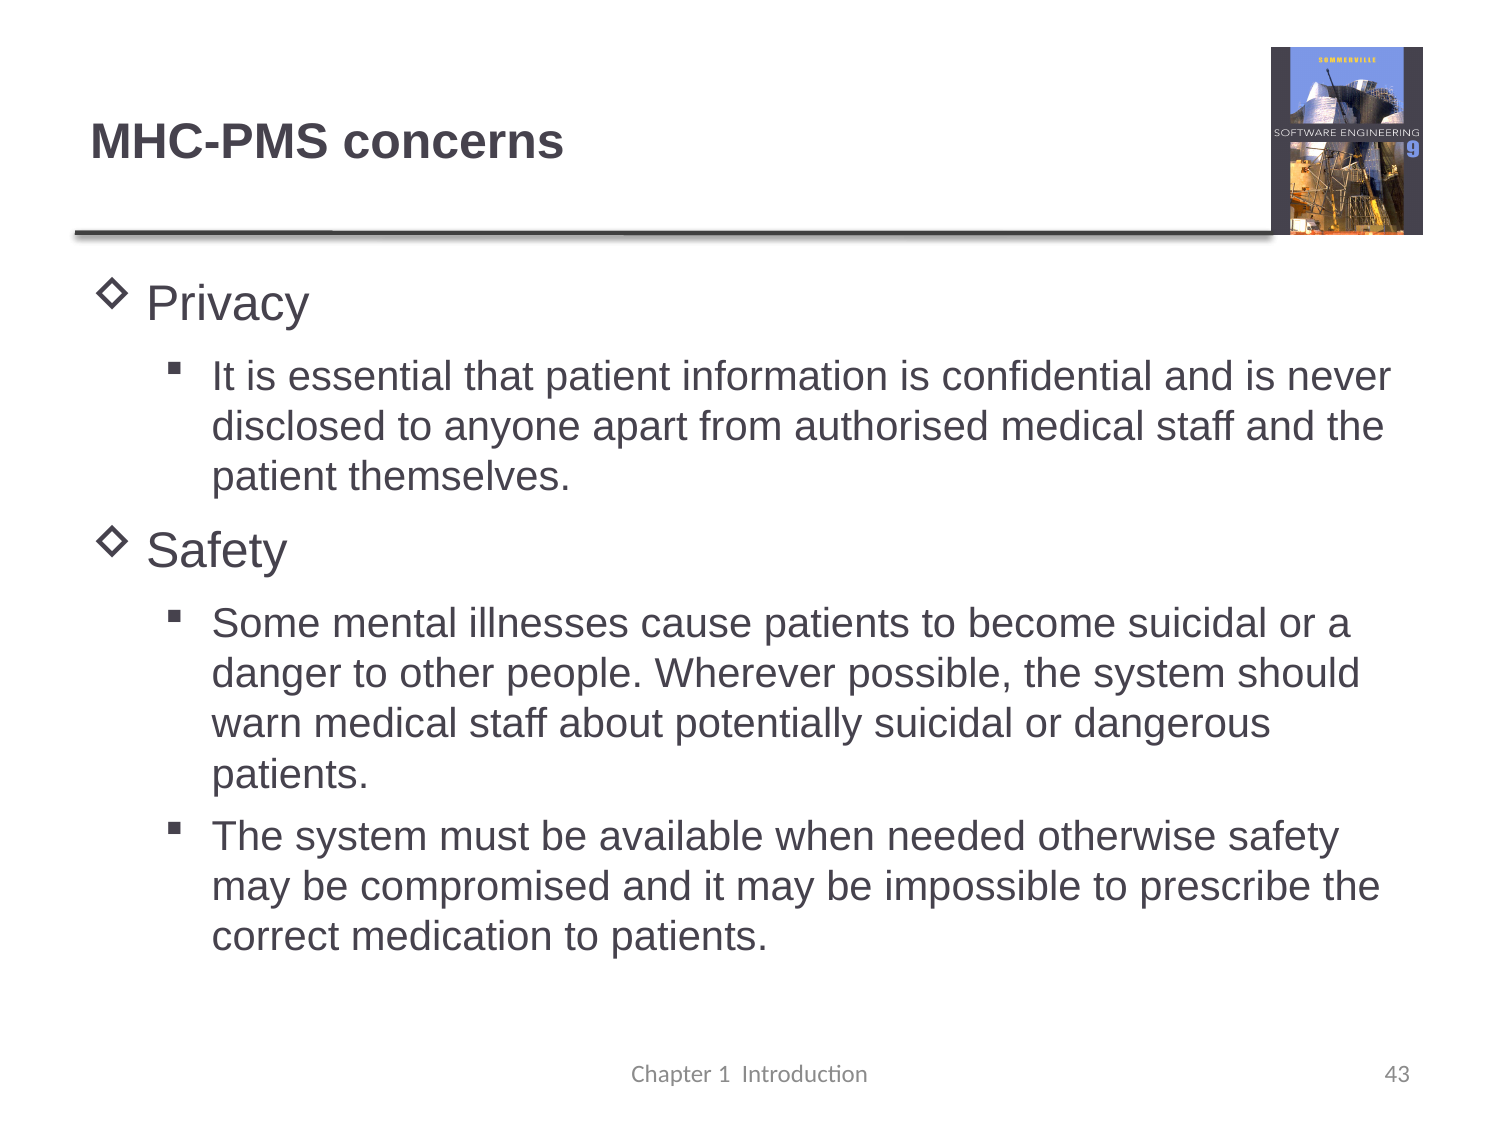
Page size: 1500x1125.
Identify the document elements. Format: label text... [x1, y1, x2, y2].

slide_number 43 [1074, 1042, 1425, 1103]
list Privacy It is essential that patient information is confidential and is never disclosed to anyone apart from authorised medical staff and the patient themselves. Safety Some mental illnesses cause patients to become suicidal or a danger to other people. Wherever possible, the system should warn medical staff about potentially suicidal or dangerous patients. The system must be available when needed otherwise safety may be compromised and it may be impossible to prescribe the correct medication to patients. [75, 262, 1425, 1005]
title MHC-PMS concerns [74, 44, 1272, 233]
footer Chapter 1 Introduction [512, 1042, 988, 1103]
picture [1272, 47, 1423, 235]
